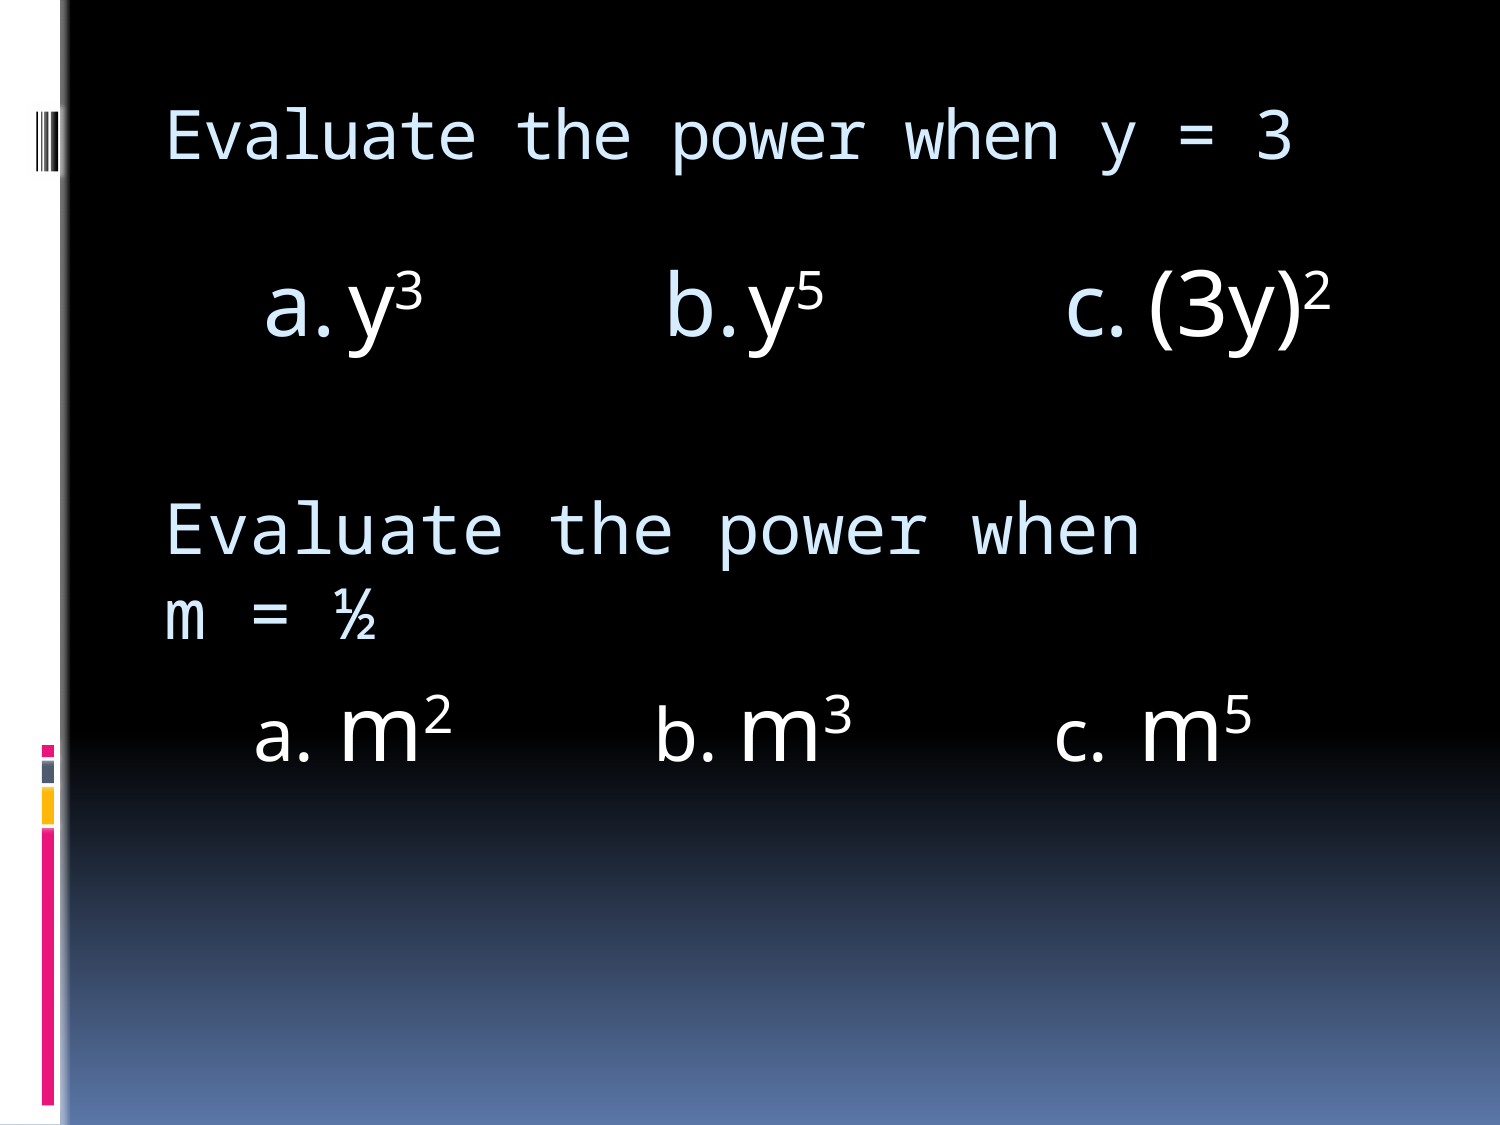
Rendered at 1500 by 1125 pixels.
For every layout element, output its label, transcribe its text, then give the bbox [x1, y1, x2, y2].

text_box Evaluate the power when m = ½ [149, 474, 1425, 663]
text_box m2 m3 m5 [224, 662, 1456, 975]
title Evaluate the power when y = 3 [150, 83, 1425, 234]
list y3 y5 (3y)2 [235, 237, 1466, 550]
